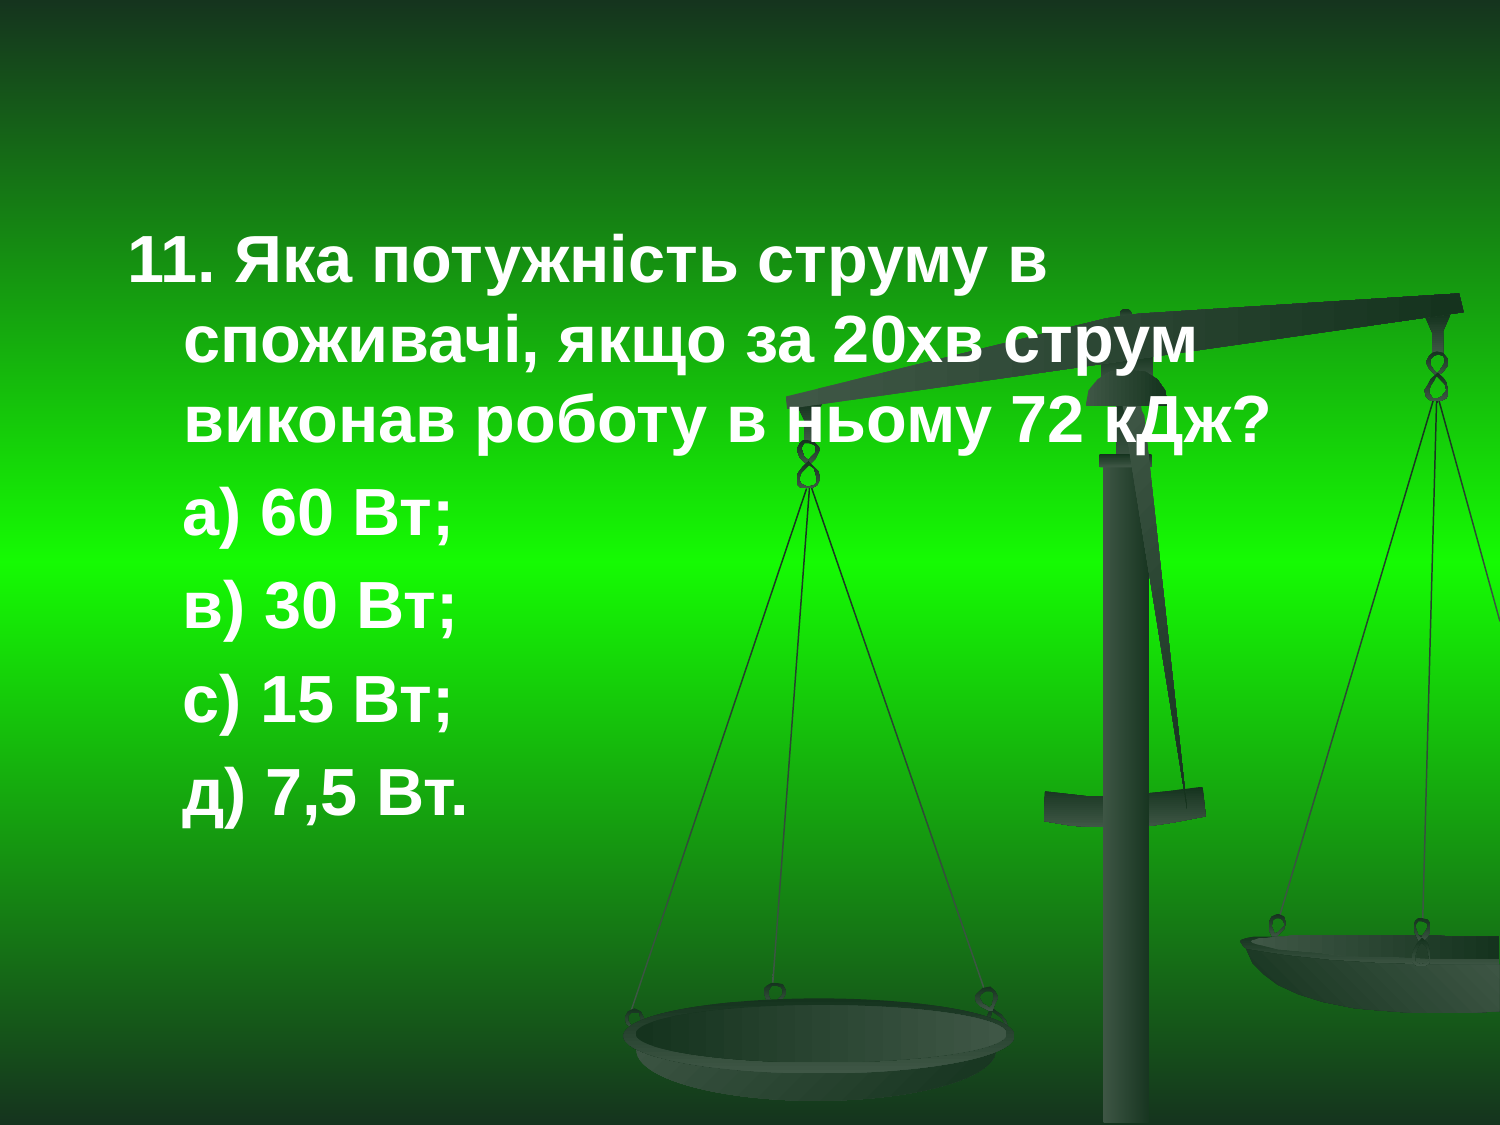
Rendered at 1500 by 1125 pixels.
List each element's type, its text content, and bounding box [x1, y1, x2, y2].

list 11. Яка потужність струму в споживачі, якщо за 20хв струм виконав роботу в ньому 72 кДж? а) 60 Вт; в) 30 Вт; с) 15 Вт; д) 7,5 Вт. [112, 208, 1400, 988]
